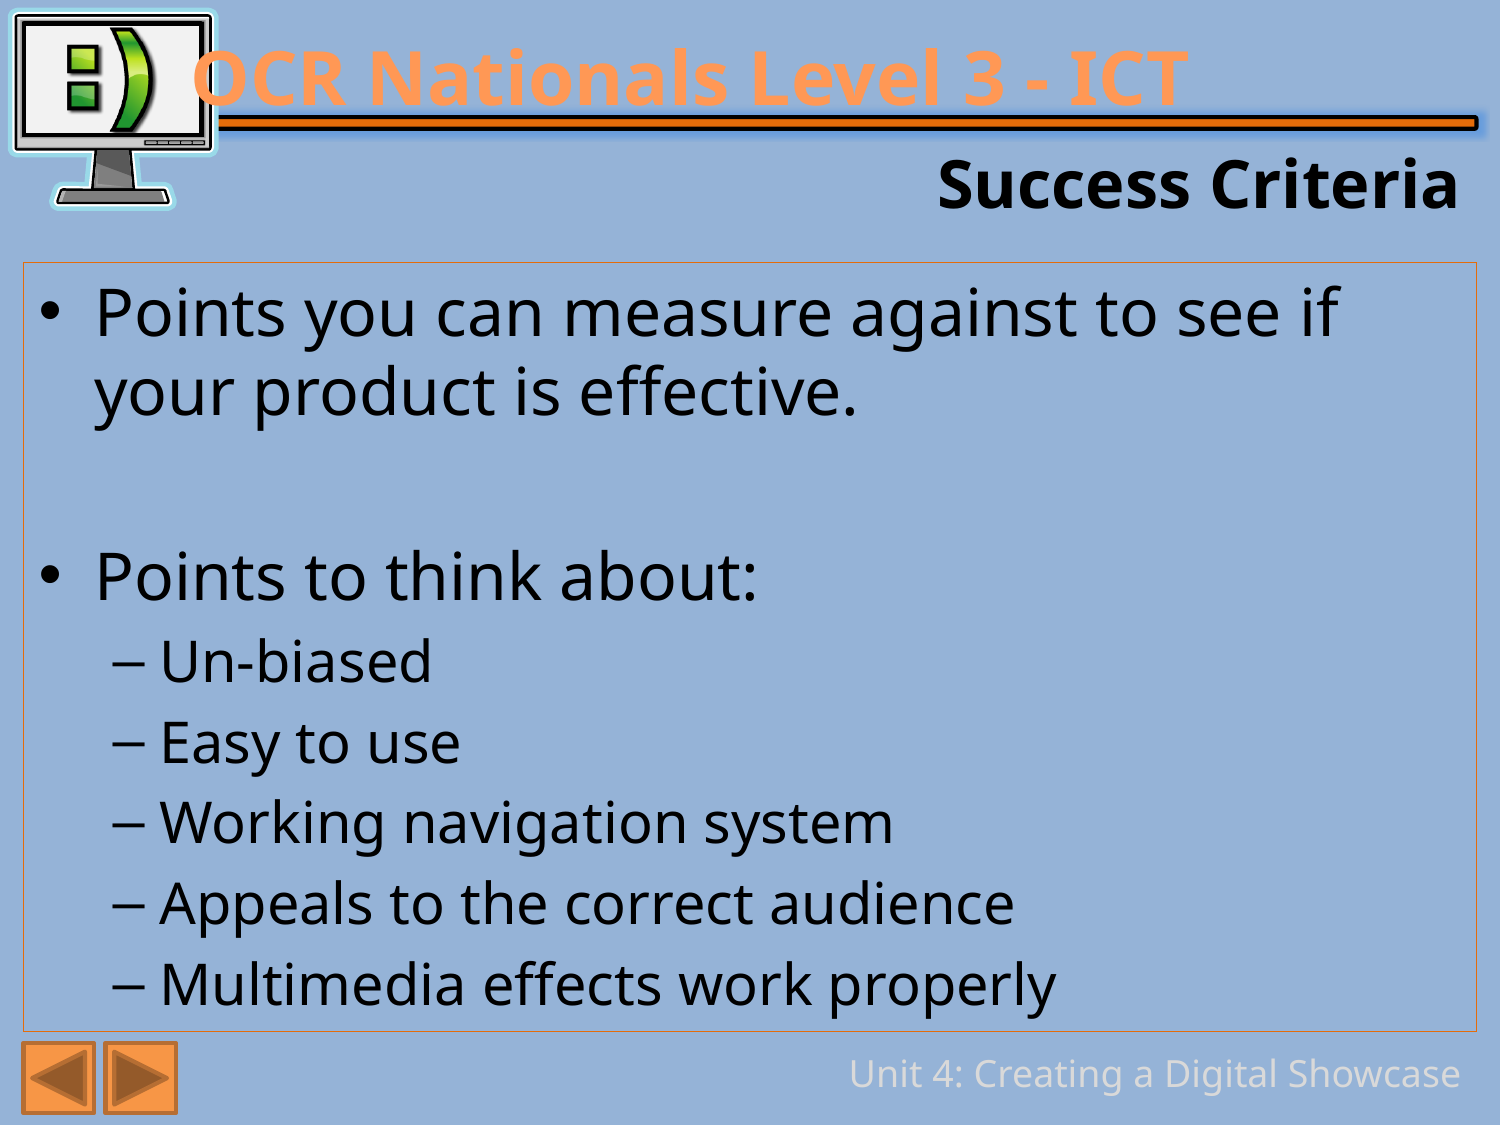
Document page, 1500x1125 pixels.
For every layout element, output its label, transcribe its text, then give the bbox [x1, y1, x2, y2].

picture [48, 21, 172, 139]
list Points you can measure against to see if your product is effective. Points to think about: Un-biased Easy to use Working navigation system Appeals to the correct audience Multimedia effects work properly [23, 262, 1477, 1032]
title Success Criteria [187, 117, 1477, 247]
